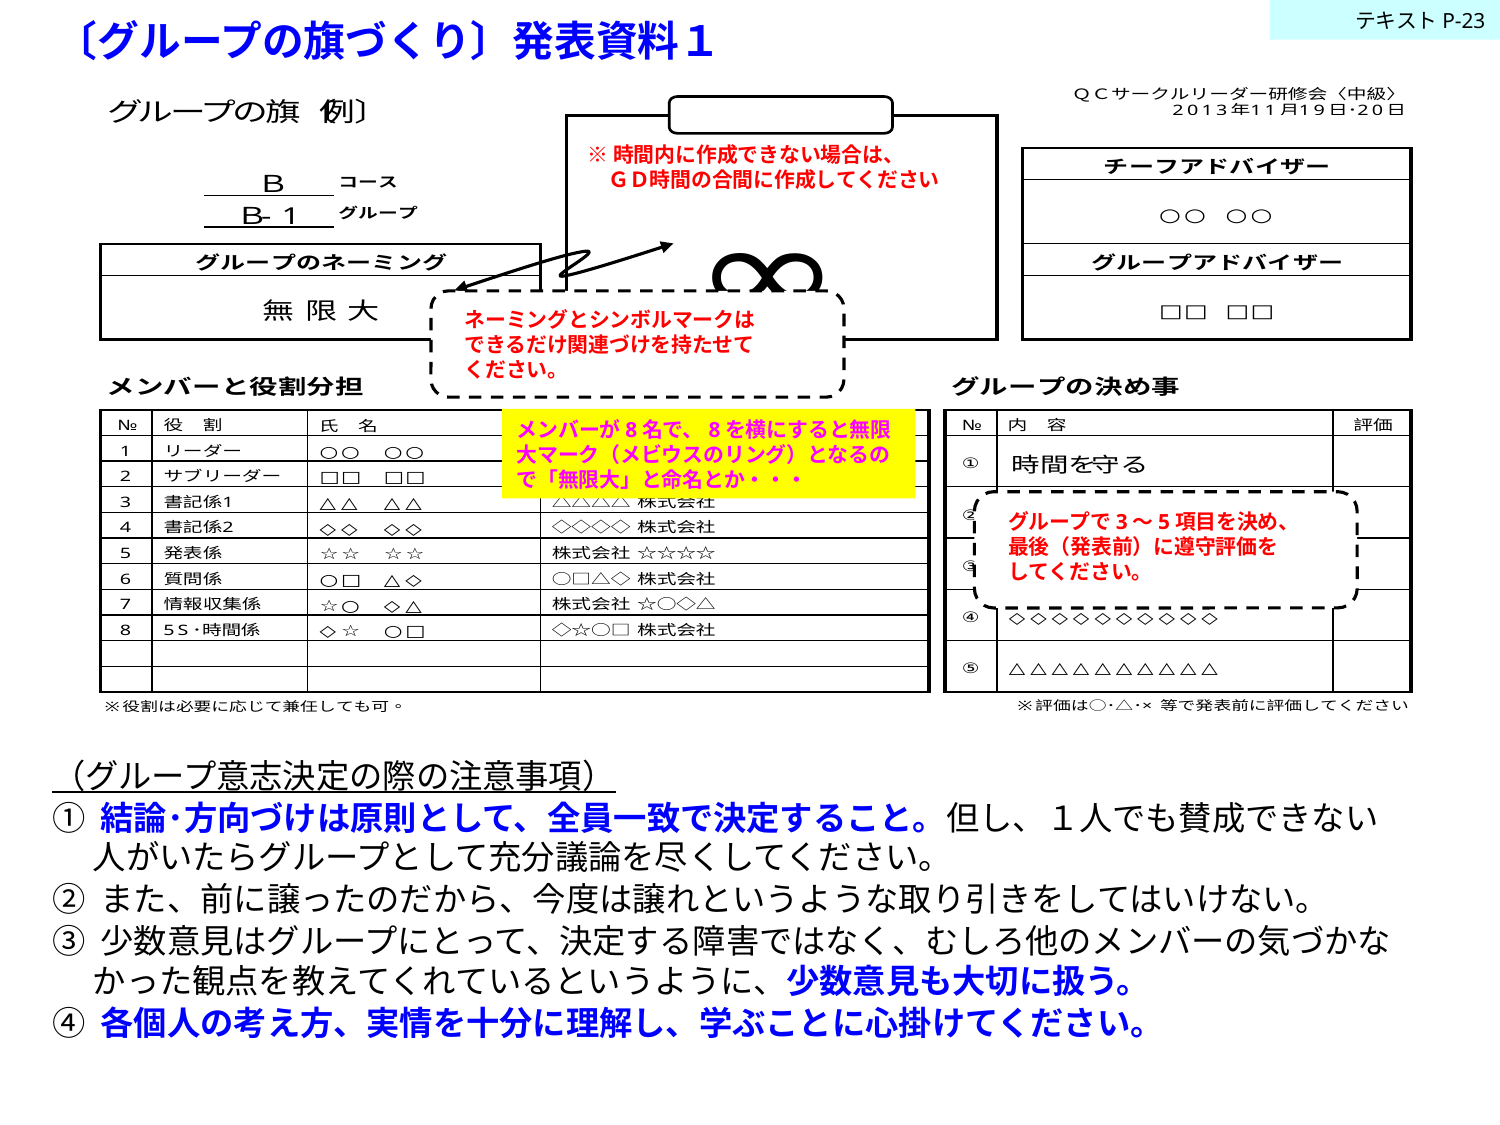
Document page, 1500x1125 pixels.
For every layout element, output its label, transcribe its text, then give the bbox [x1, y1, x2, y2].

text_box 〔グループの旗づくり〕発表資料１ [41, 7, 1294, 72]
picture [88, 66, 1424, 717]
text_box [430, 290, 881, 398]
text_box テキストP-23 [1269, 0, 1500, 40]
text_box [974, 491, 1383, 611]
text_box （グループ意志決定の際の注意事項） ① 結論･方向づけは原則として、全員一致で決定すること。但し、１人でも賛成できない 人がいたらグループとして充分議論を尽くしてください。 ② また、前に譲ったのだから、今度は譲れというような取り引きをしてはいけない。 ③ 少数意見はグループにとって、決定する障害ではなく、むしろ他のメンバーの気づかな かった観点を教えてくれているというように、少数意見も大切に扱う。 ④ 各個人の考え方、実情を十分に理解し、学ぶことに心掛けてください。 [37, 755, 1475, 1050]
